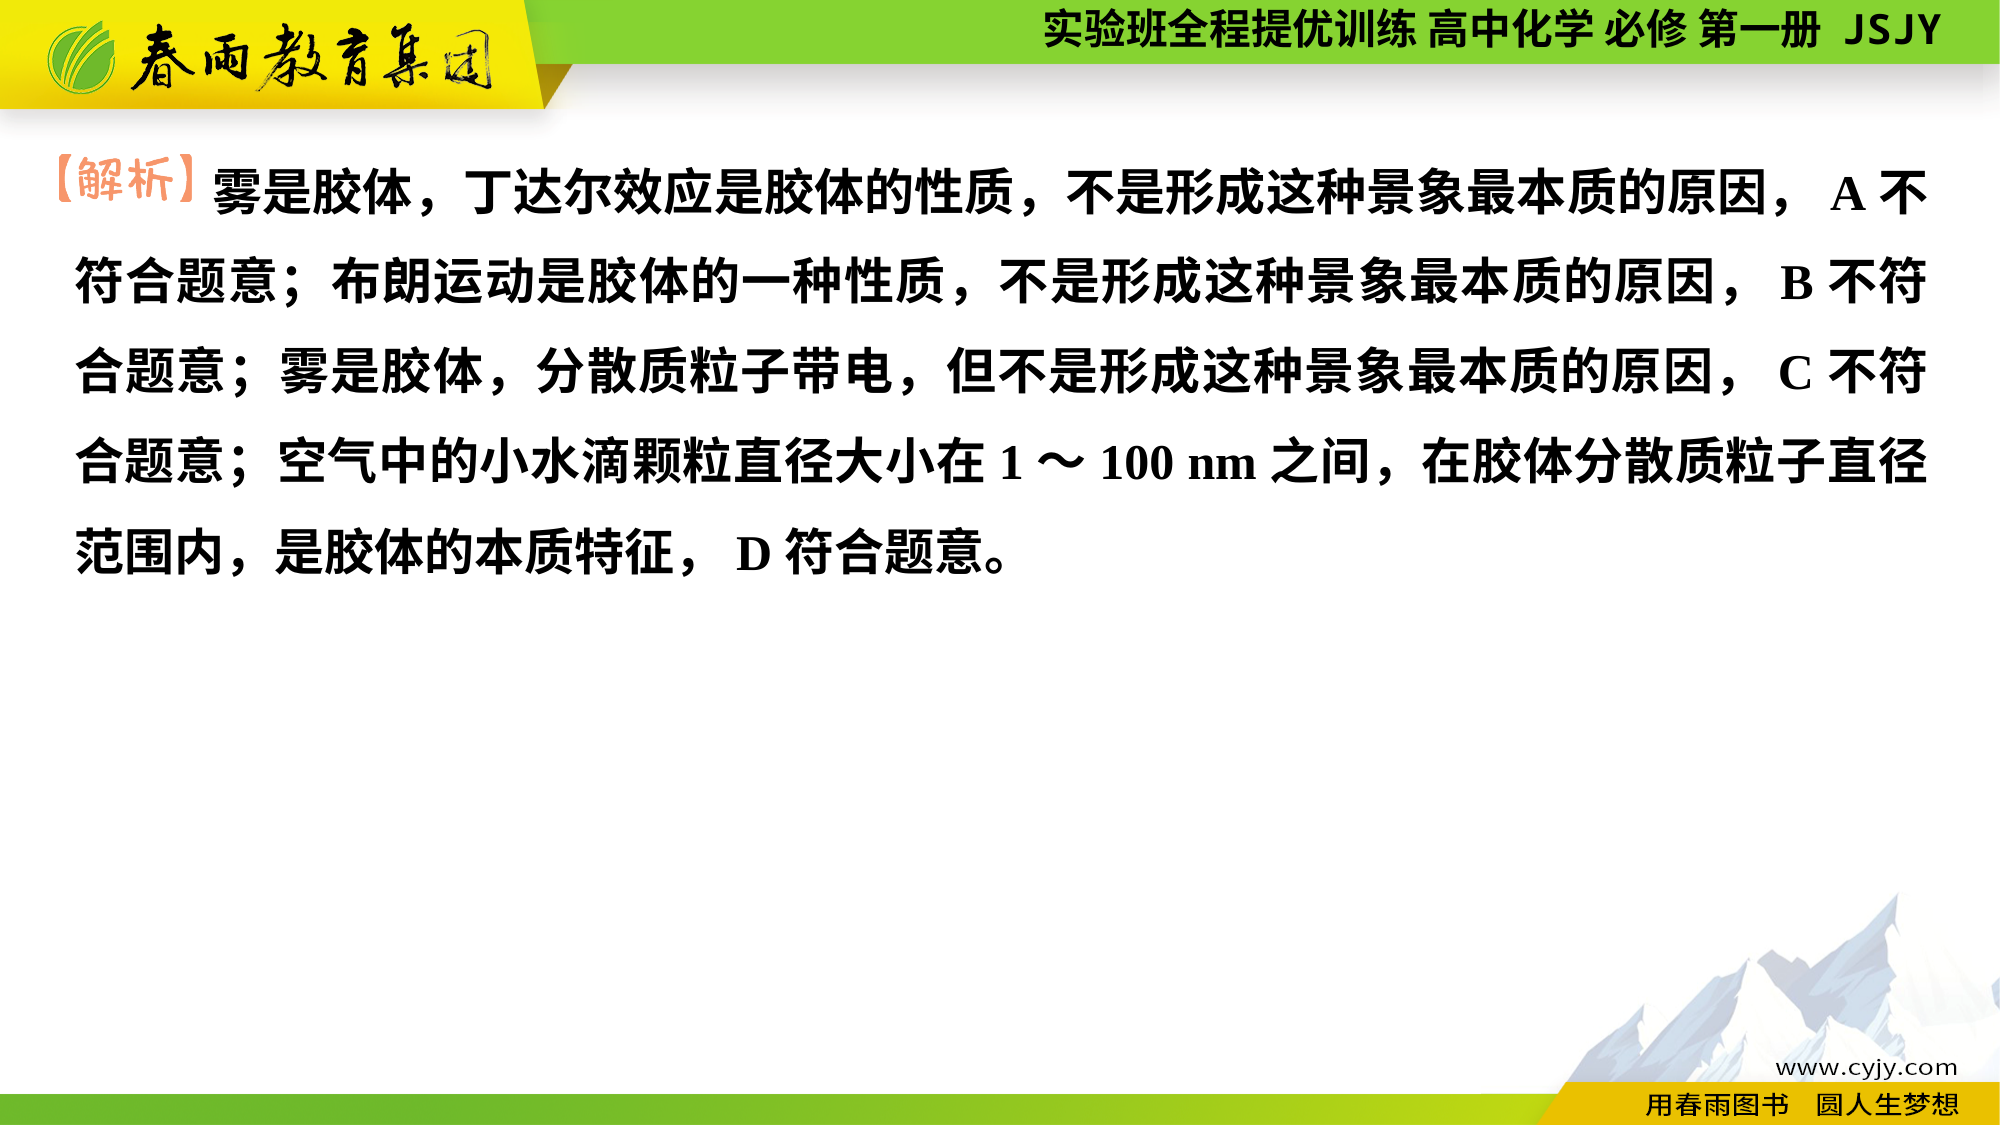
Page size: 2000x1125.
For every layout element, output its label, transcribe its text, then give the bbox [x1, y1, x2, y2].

picture [0, 0, 2000, 1125]
list 雾是胶体，丁达尔效应是胶体的性质，不是形成这种景象最本质的原因，A不符合题意；布朗运动是胶体的一种性质，不是形成这种景象最本质的原因，B不符合题意；雾是胶体，分散质粒子带电，但不是形成这种景象最本质的原因，C不符合题意；空气中的小水滴颗粒直径大小在1～100 nm之间，在胶体分散质粒子直径范围内，是胶体的本质特征，D符合题意。 [59, 122, 1944, 592]
